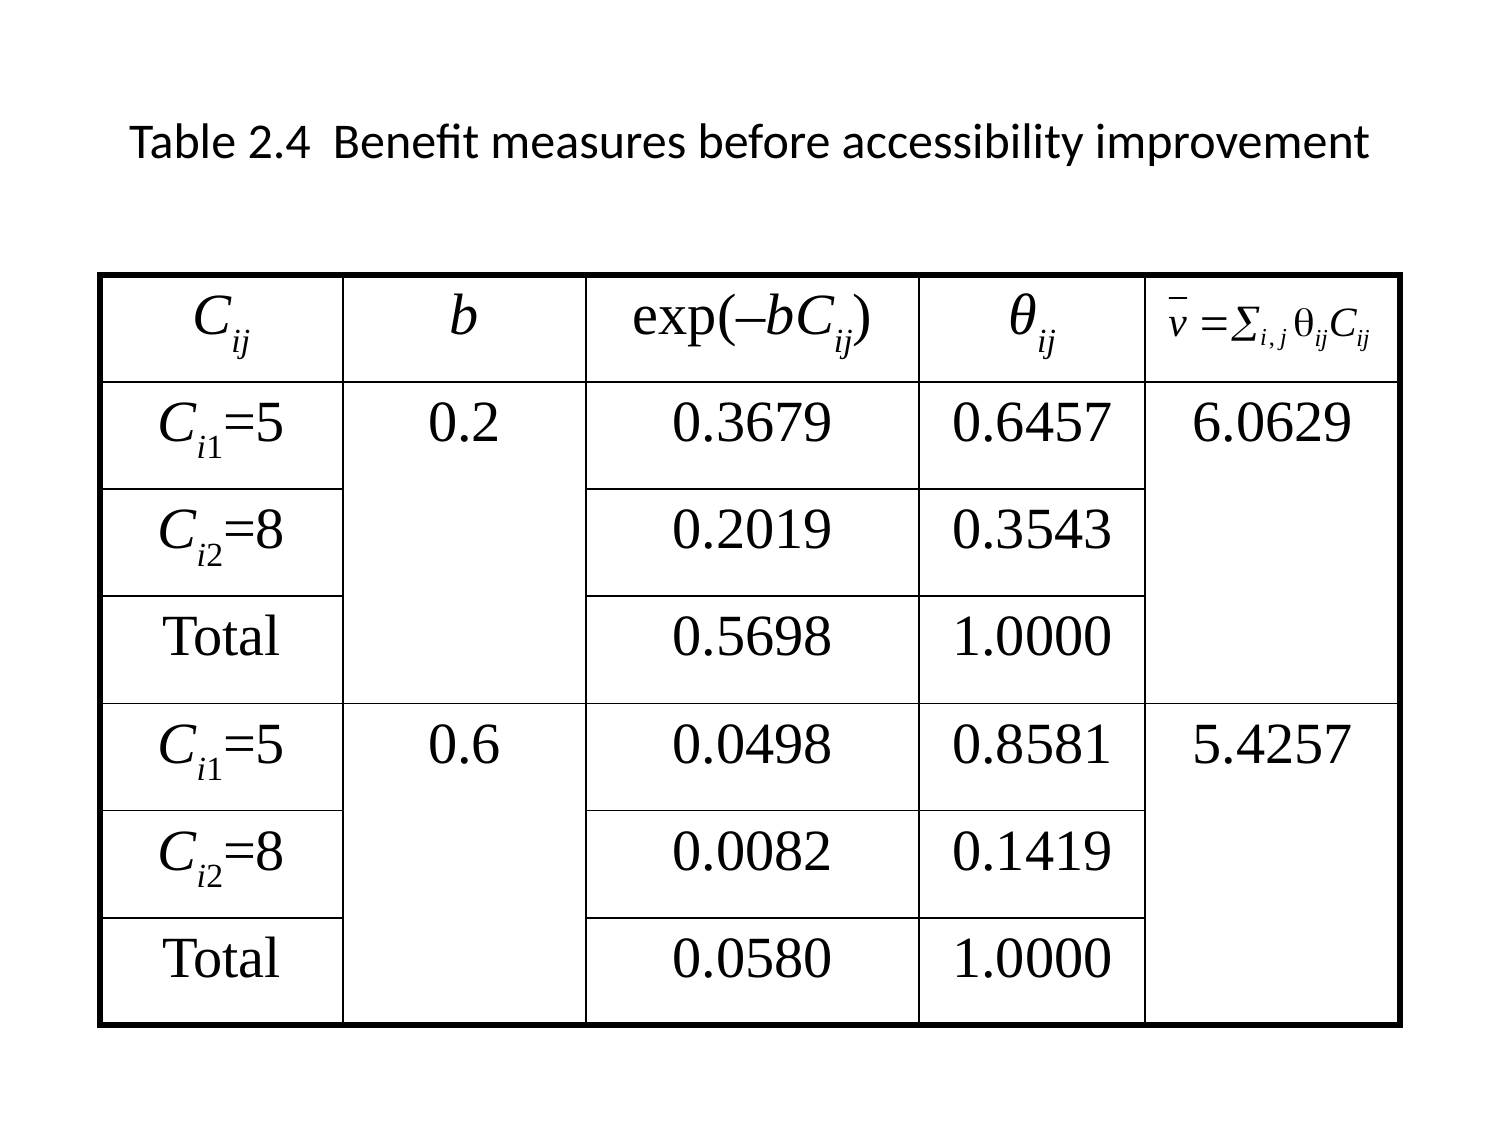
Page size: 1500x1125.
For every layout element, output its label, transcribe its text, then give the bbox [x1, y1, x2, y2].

table_cell 0.0082 [587, 811, 918, 917]
table_cell 1.0000 [920, 919, 1144, 1022]
table_cell 0.6457 [920, 383, 1144, 488]
table_header [1146, 278, 1397, 381]
table_cell 0.0498 [587, 704, 918, 810]
table_cell Ci1=5 [103, 383, 342, 488]
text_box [1162, 287, 1378, 361]
table_cell Ci2=8 [103, 811, 342, 917]
table_cell Total [103, 919, 342, 1022]
table_cell 0.3679 [587, 383, 918, 488]
table_cell Ci1=5 [103, 704, 342, 810]
table_cell 5.4257 [1146, 704, 1397, 1022]
title Table 2.4 Benefit measures before accessibility improvement [75, 45, 1425, 233]
table_cell 0.2 [344, 383, 585, 703]
table_cell 0.0580 [587, 919, 918, 1022]
table_cell 0.2019 [587, 490, 918, 595]
table_cell 0.6 [344, 704, 585, 1022]
table_cell 6.0629 [1146, 383, 1397, 703]
table_cell 0.5698 [587, 597, 918, 703]
table_header Cij [103, 278, 342, 381]
table_header b [344, 278, 585, 381]
table_cell Ci2=8 [103, 490, 342, 595]
table_header exp(–bCij) [587, 278, 918, 381]
table_cell Total [103, 597, 342, 703]
table_cell 0.8581 [920, 704, 1144, 810]
table_cell 0.3543 [920, 490, 1144, 595]
table_cell 0.1419 [920, 811, 1144, 917]
table_cell 1.0000 [920, 597, 1144, 703]
table_header θij [920, 278, 1144, 381]
